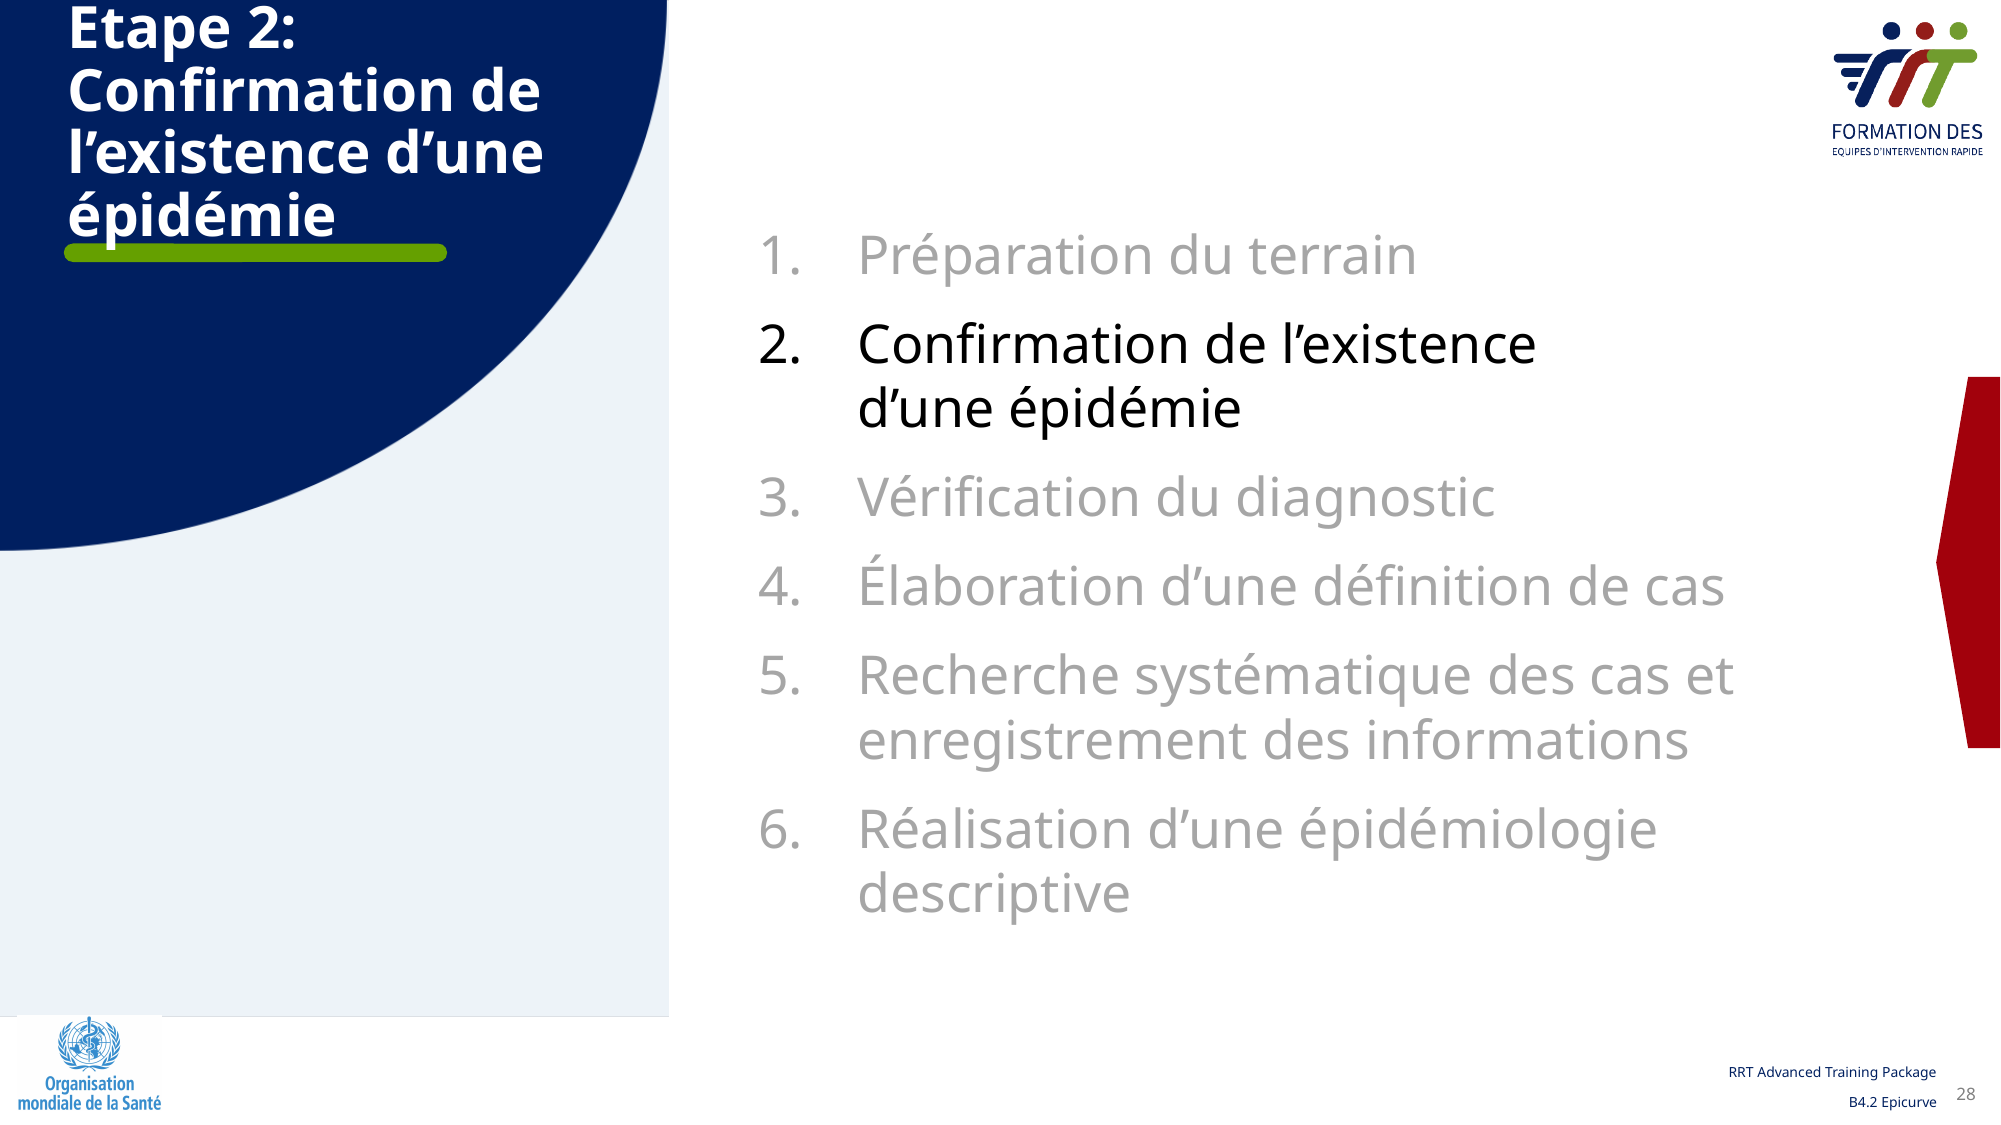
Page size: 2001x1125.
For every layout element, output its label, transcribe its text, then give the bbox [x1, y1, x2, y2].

picture [0, 0, 669, 1111]
text_box Préparation du terrain Confirmation de l’existence d’une épidémie Vérification du diagnostic Élaboration d’une définition de cas Recherche systématique des cas et enregistrement des informations Réalisation d’une épidémiologie descriptive [743, 213, 1888, 933]
picture [1832, 21, 1983, 157]
title Etape 2: Confirmation de l’existence d’une épidémie [59, 107, 702, 273]
